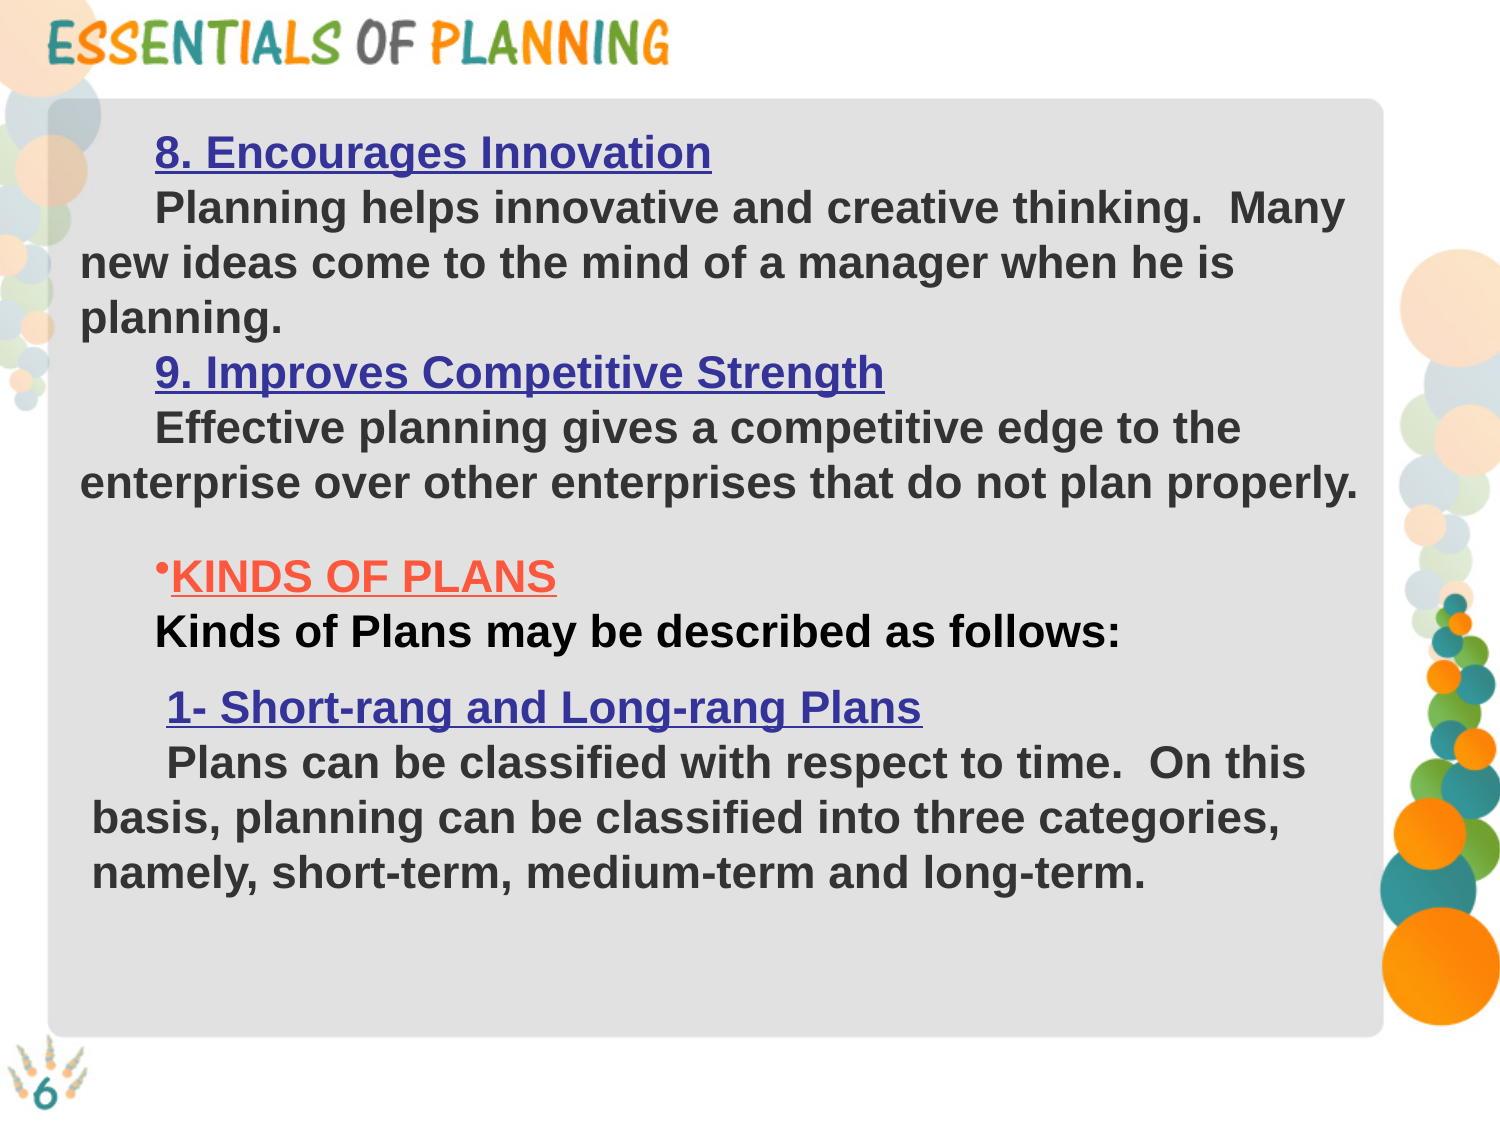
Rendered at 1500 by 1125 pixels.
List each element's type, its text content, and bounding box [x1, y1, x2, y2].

text_box KINDS OF PLANS Kinds of Plans may be described as follows: [64, 538, 1388, 664]
picture [0, 0, 1500, 1125]
text_box 1- Short-rang and Long-rang Plans Plans can be classified with respect to time. On this basis, planning can be classified into three categories, namely, short-term, medium-term and long-term. [76, 670, 1376, 905]
text_box 8. Encourages Innovation Planning helps innovative and creative thinking. Many new ideas come to the mind of a manager when he is planning. 9. Improves Competitive Strength Effective planning gives a competitive edge to the enterprise over other enterprises that do not plan properly. [64, 115, 1388, 516]
